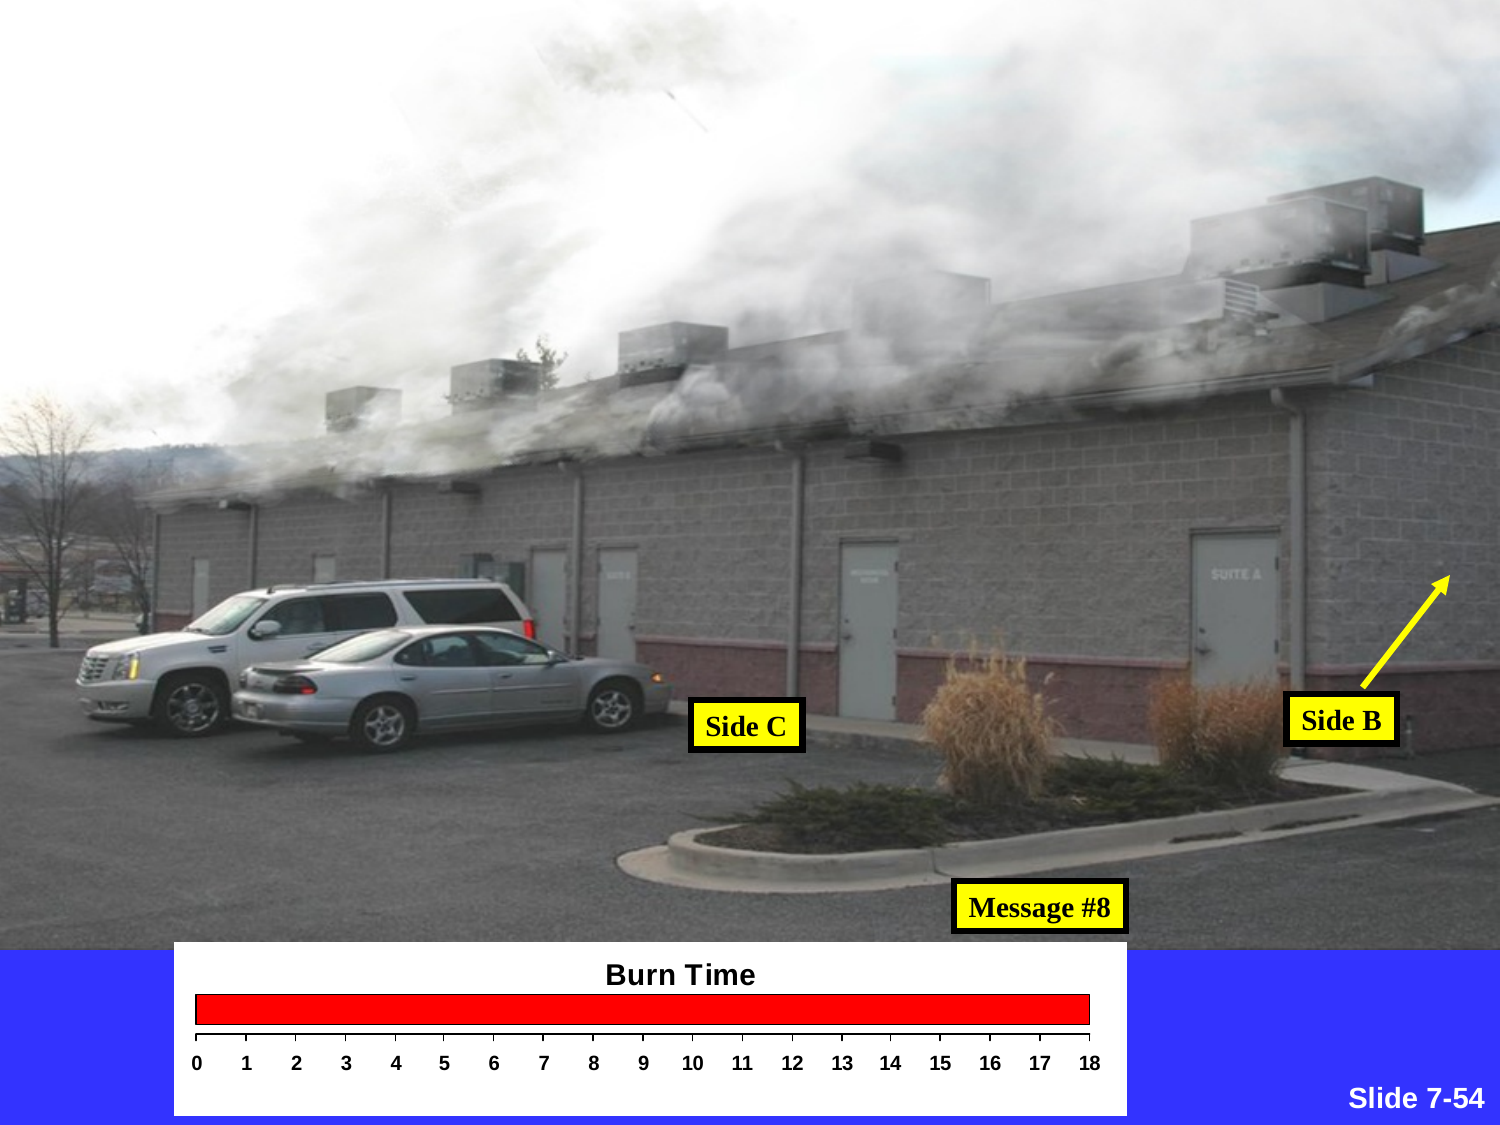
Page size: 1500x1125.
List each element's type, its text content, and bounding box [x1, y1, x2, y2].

slide_number Slide 7-339 [1149, 1071, 1500, 1125]
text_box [173, 942, 1128, 1117]
picture [0, 0, 1500, 951]
